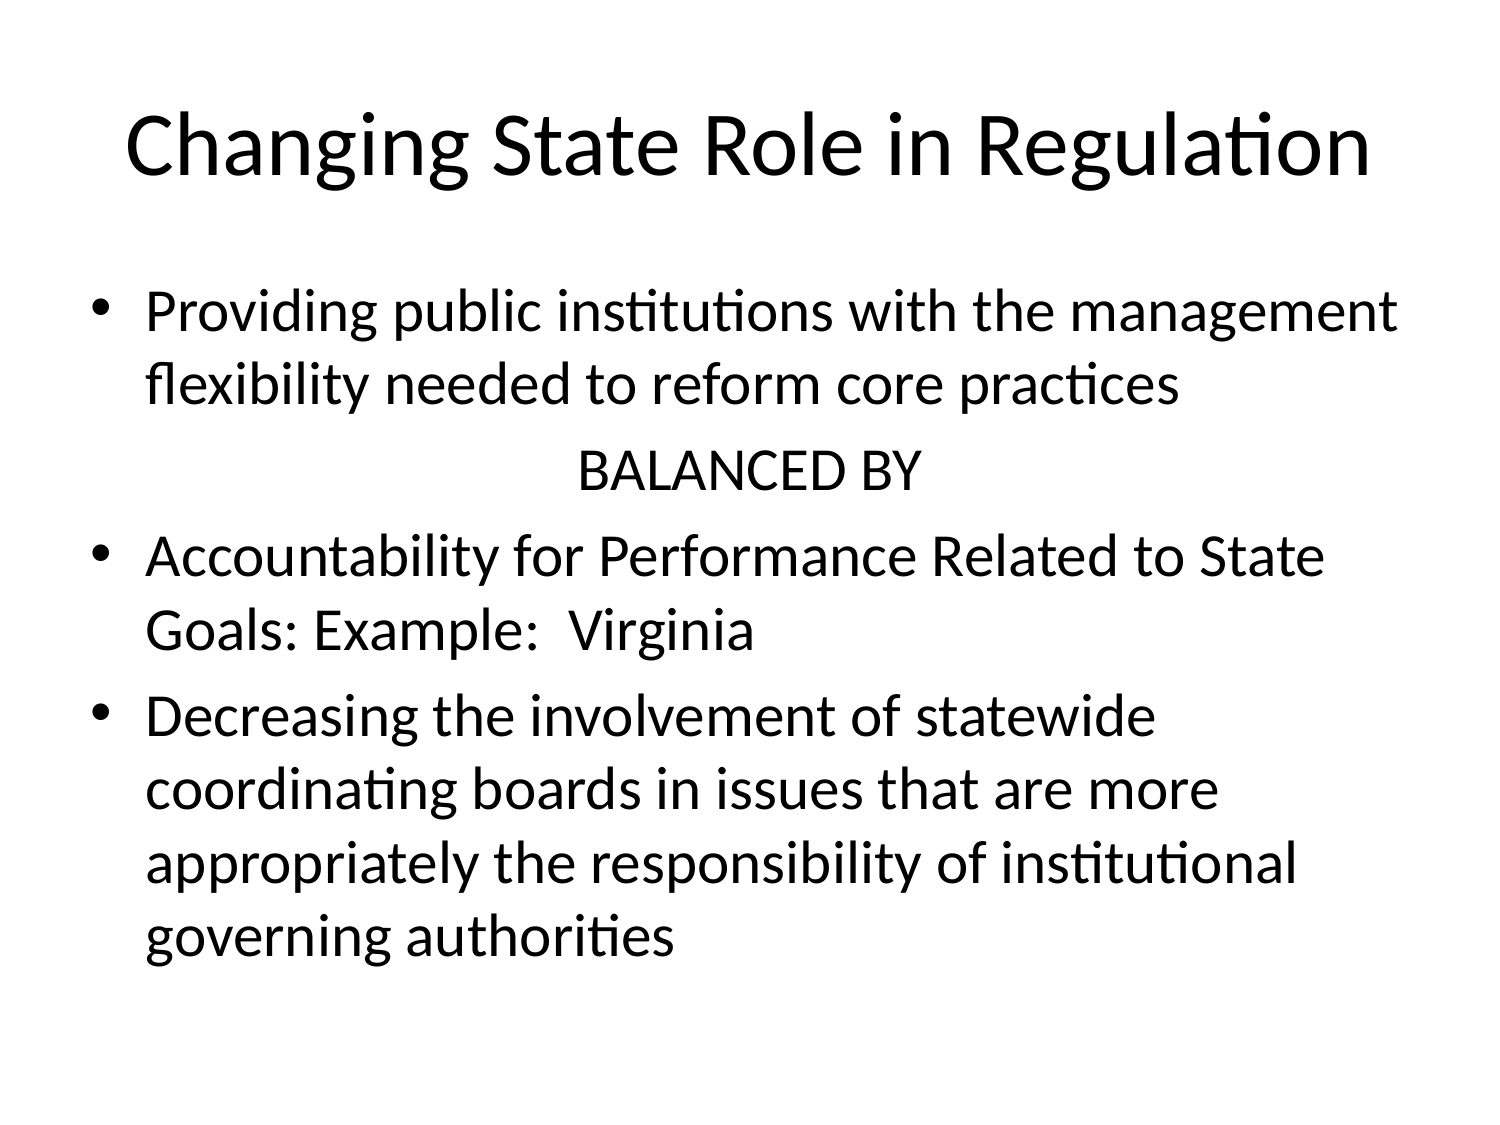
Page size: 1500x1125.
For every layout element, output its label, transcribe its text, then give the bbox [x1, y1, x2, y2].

list Providing public institutions with the management flexibility needed to reform core practices BALANCED BY Accountability for Performance Related to State Goals: Example: Virginia Decreasing the involvement of statewide coordinating boards in issues that are more appropriately the responsibility of institutional governing authorities [75, 262, 1425, 1005]
title Changing State Role in Regulation [75, 45, 1425, 233]
